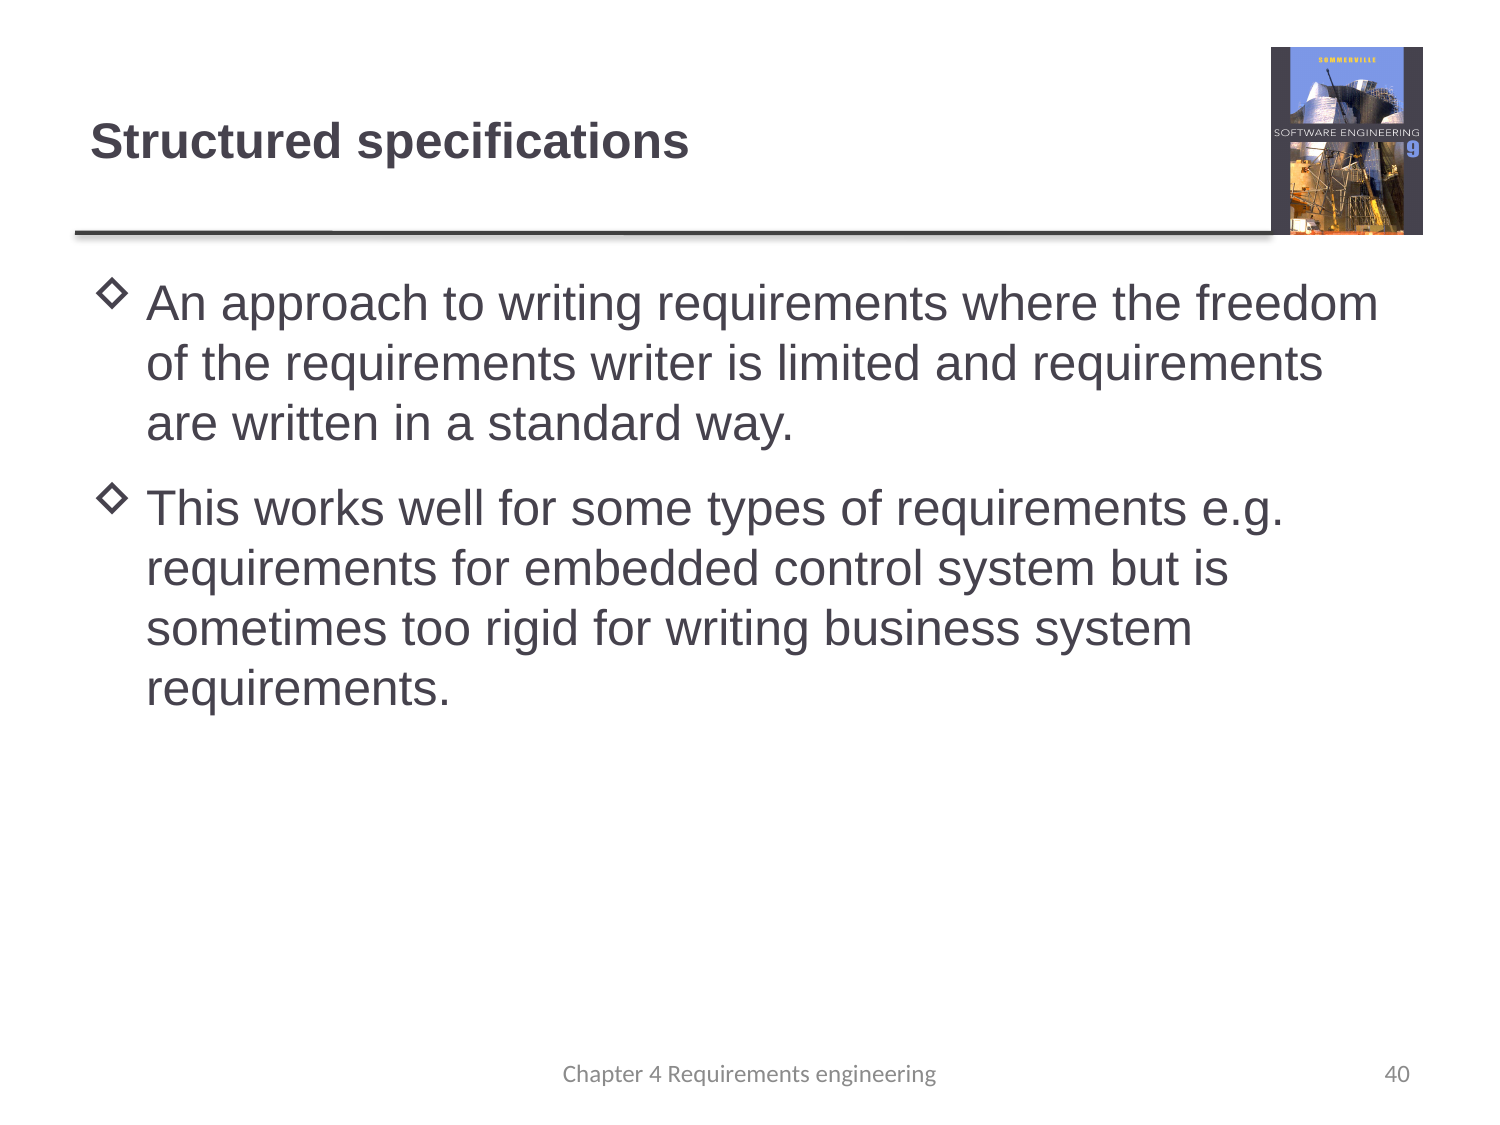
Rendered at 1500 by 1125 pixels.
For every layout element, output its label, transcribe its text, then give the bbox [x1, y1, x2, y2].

picture [1272, 47, 1423, 235]
footer Chapter 4 Requirements engineering [512, 1042, 988, 1103]
slide_number 40 [1074, 1042, 1425, 1103]
title Structured specifications [74, 44, 1272, 233]
list An approach to writing requirements where the freedom of the requirements writer is limited and requirements are written in a standard way. This works well for some types of requirements e.g. requirements for embedded control system but is sometimes too rigid for writing business system requirements. [75, 262, 1425, 1005]
